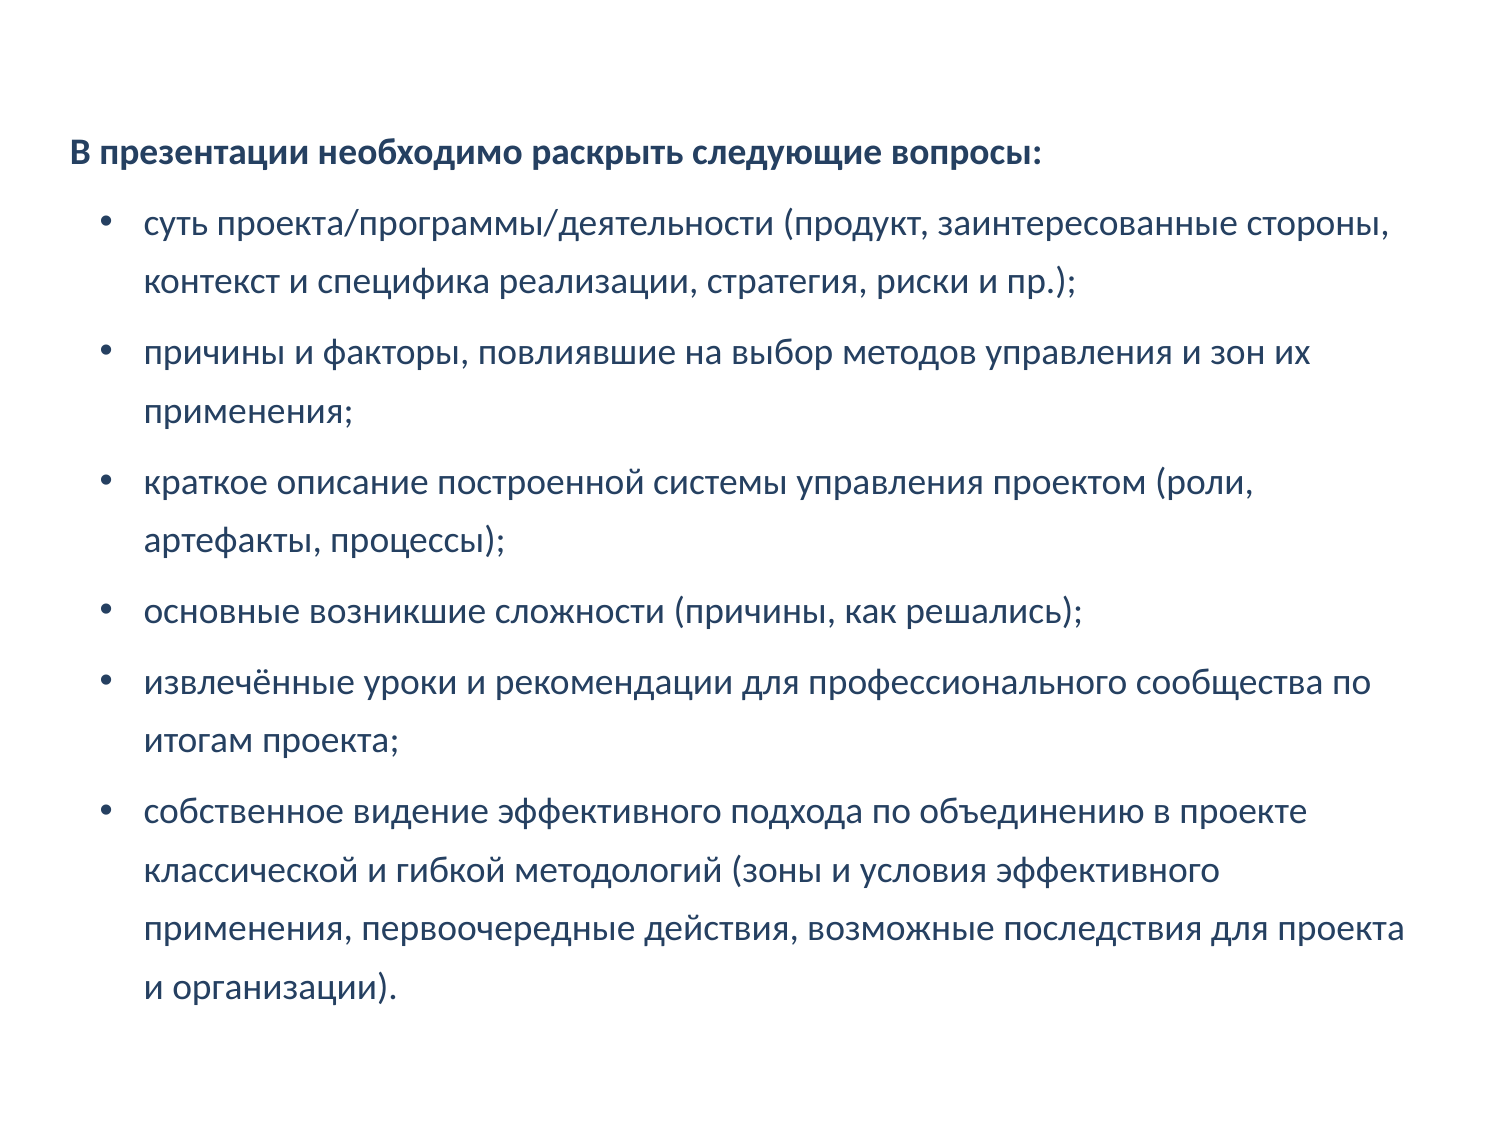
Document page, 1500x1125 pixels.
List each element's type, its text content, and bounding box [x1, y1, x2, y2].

text_box В презентации необходимо раскрыть следующие вопросы: суть проекта/программы/деятельности (продукт, заинтересованные стороны, контекст и специфика реализации, стратегия, риски и пр.); причины и факторы, повлиявшие на выбор методов управления и зон их применения; краткое описание построенной системы управления проектом (роли, артефакты, процессы); основные возникшие сложности (причины, как решались); извлечённые уроки и рекомендации для профессионального сообщества по итогам проекта; собственное видение эффективного подхода по объединению в проекте классической и гибкой методологий (зоны и условия эффективного применения, первоочередные действия, возможные последствия для проекта и организации). [55, 105, 1445, 1015]
